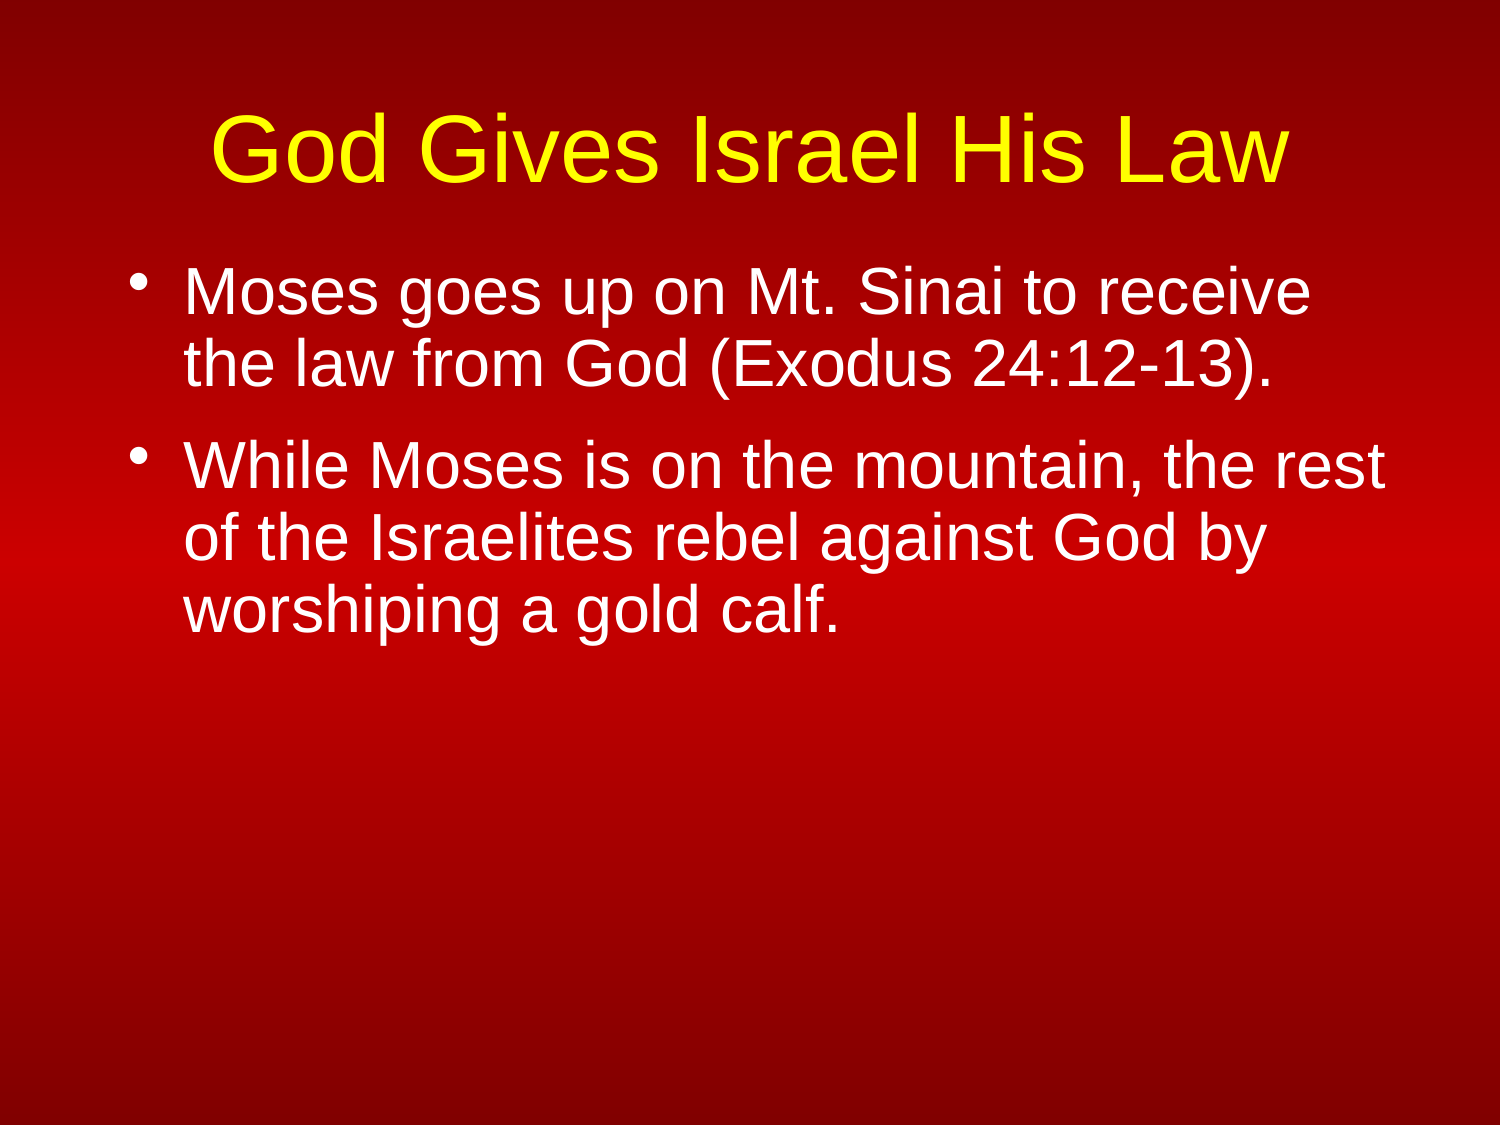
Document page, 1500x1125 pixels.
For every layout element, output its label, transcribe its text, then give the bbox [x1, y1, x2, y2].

title God Gives Israel His Law [37, 50, 1463, 238]
list Moses goes up on Mt. Sinai to receive the law from God (Exodus 24:12-13). While Moses is on the mountain, the rest of the Israelites rebel against God by worshiping a gold calf. [112, 249, 1438, 675]
